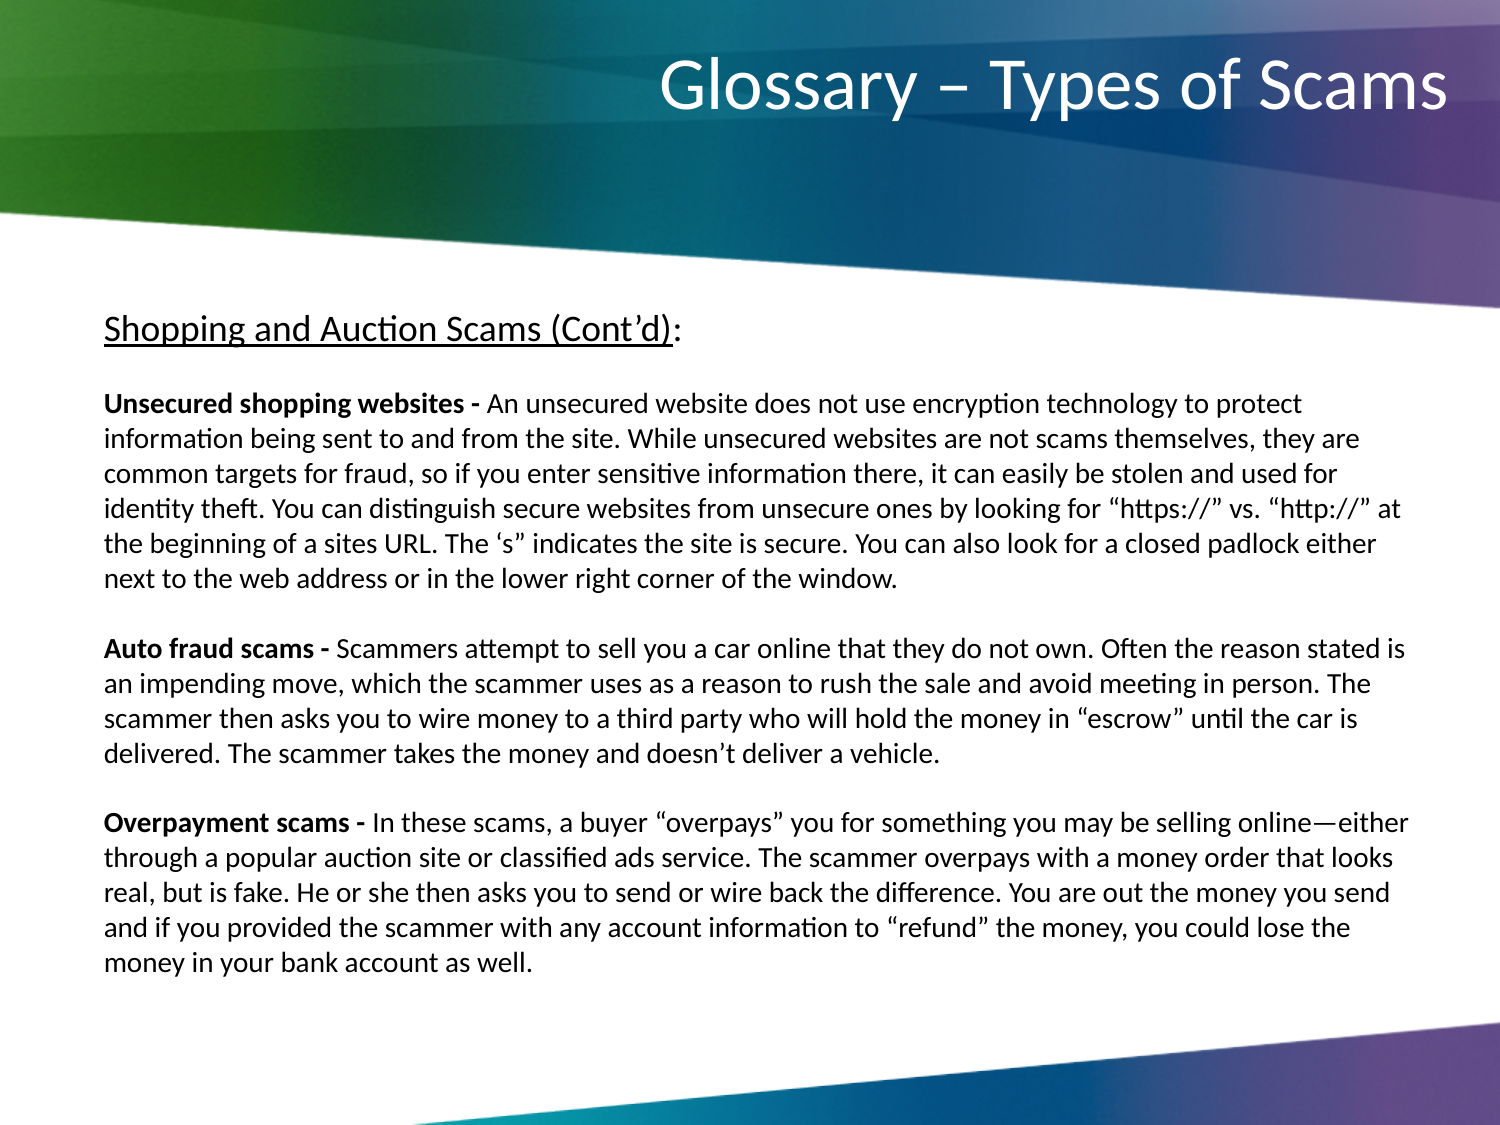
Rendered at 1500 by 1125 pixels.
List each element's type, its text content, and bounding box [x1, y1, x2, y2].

title Glossary – Types of Scams [0, 37, 1466, 226]
picture [0, 0, 1500, 1125]
text_box Shopping and Auction Scams (Cont’d): Unsecured shopping websites - An unsecured website does not use encryption technology to protect information being sent to and from the site. While unsecured websites are not scams themselves, they are common targets for fraud, so if you enter sensitive information there, it can easily be stolen and used for identity theft. You can distinguish secure websites from unsecure ones by looking for “https://” vs. “http://” at the beginning of a sites URL. The ‘s” indicates the site is secure. You can also look for a closed padlock either next to the web address or in the lower right corner of the window. Auto fraud scams - Scammers attempt to sell you a car online that they do not own. Often the reason stated is an impending move, which the scammer uses as a reason to rush the sale and avoid meeting in person. The scammer then asks you to wire money to a third party who will hold the money in “escrow” until the car is delivered. The scammer takes the money and doesn’t deliver a vehicle. Overpayment scams - In these scams, a buyer “overpays” you for something you may be selling online—either through a popular auction site or classified ads service. The scammer overpays with a money order that looks real, but is fake. He or she then asks you to send or wire back the difference. You are out the money you send and if you provided the scammer with any account information to “refund” the money, you could lose the money in your bank account as well. [88, 296, 1429, 986]
